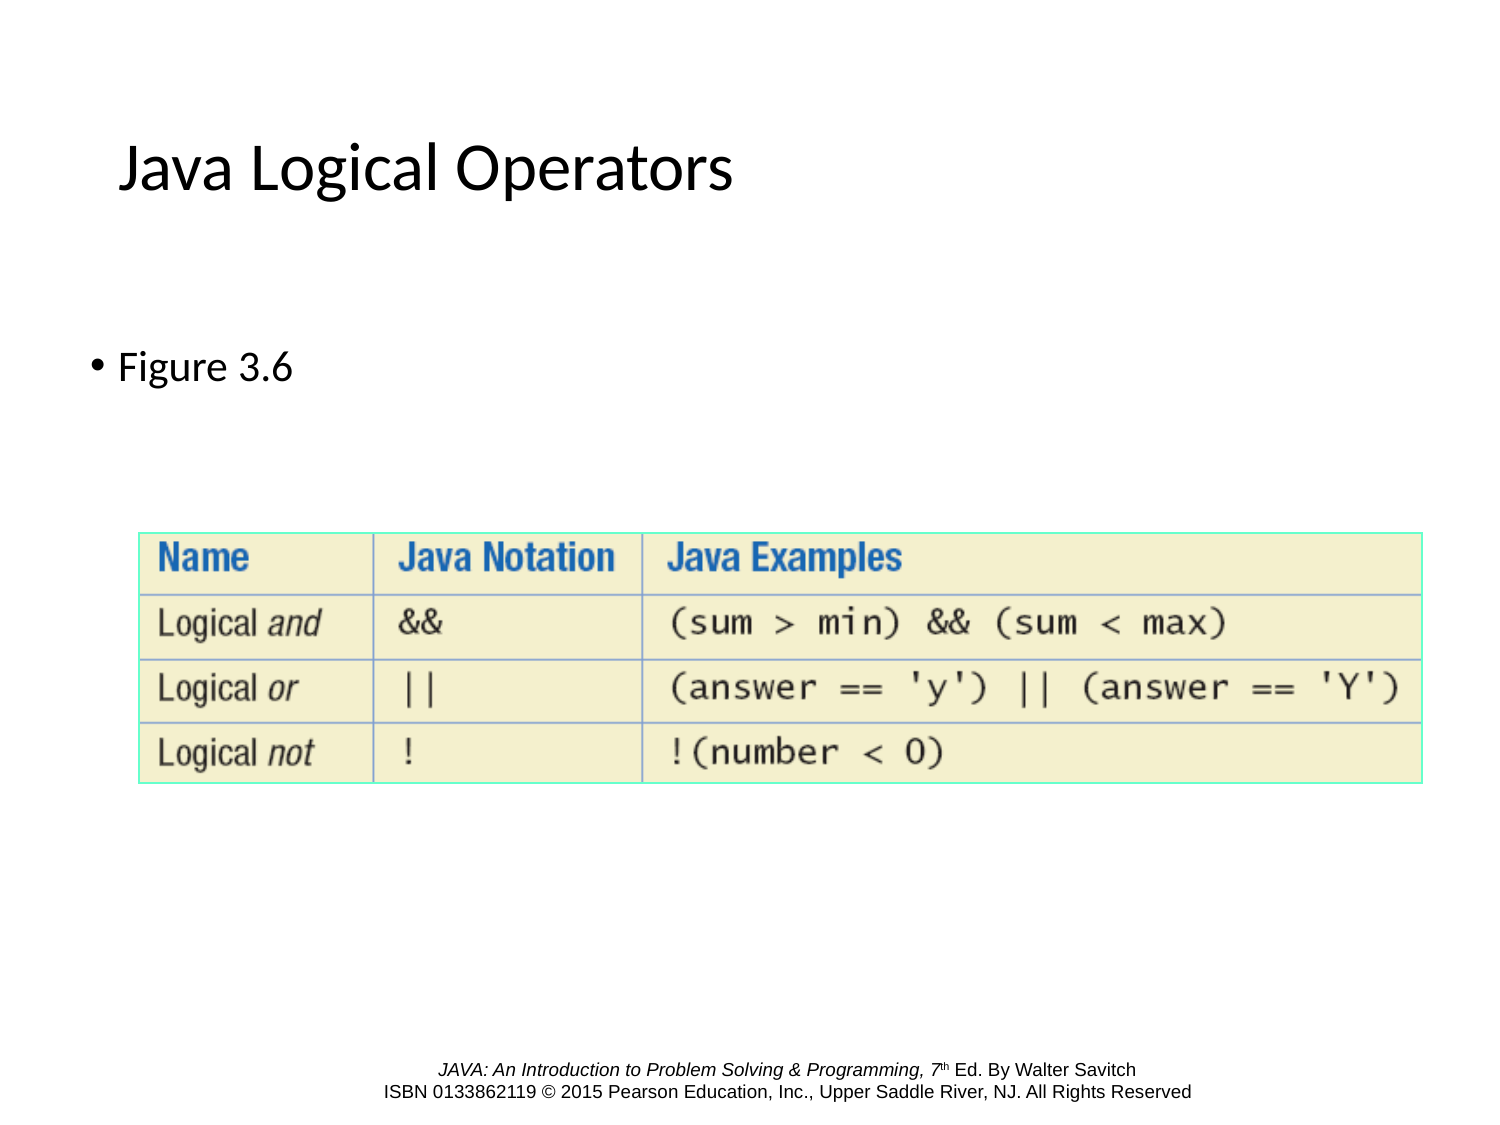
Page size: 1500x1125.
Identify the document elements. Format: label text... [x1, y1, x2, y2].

list Figure 3.6 [75, 335, 1425, 1005]
picture [139, 533, 1422, 782]
title Java Logical Operators [103, 59, 1397, 278]
